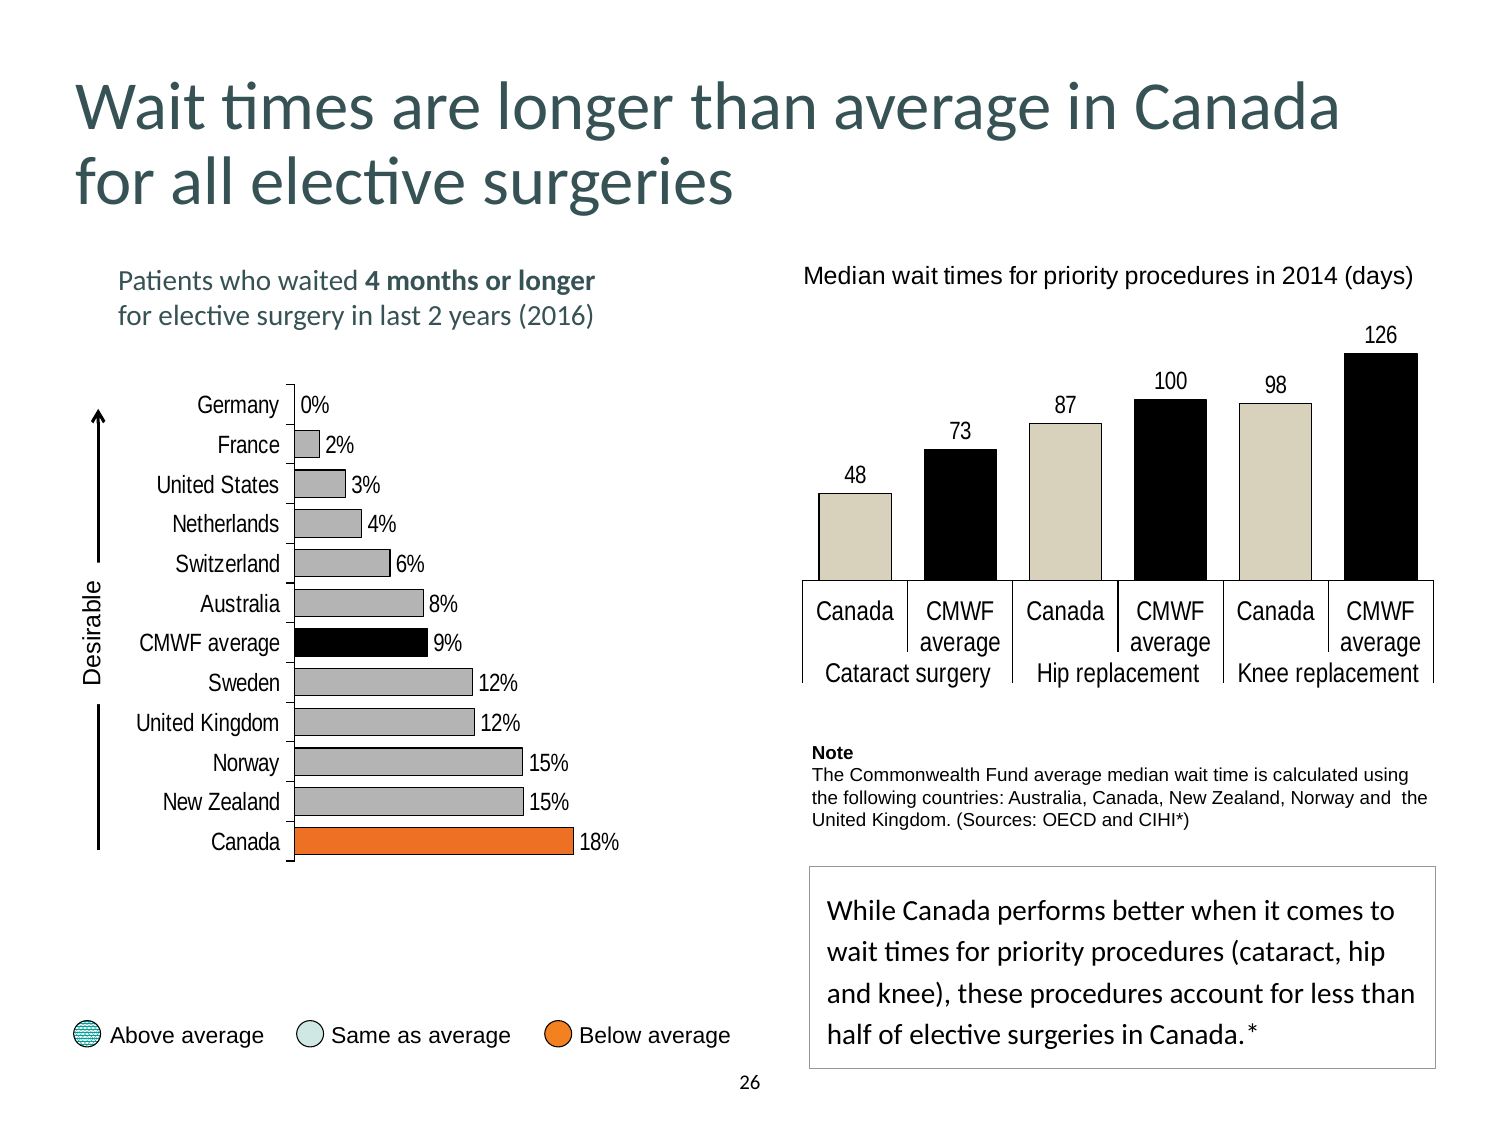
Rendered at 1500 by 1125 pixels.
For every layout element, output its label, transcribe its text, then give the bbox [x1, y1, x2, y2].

text_box While Canada performs better when it comes to wait times for priority procedures (cataract, hip and knee), these procedures account for less than half of elective surgeries in Canada.* [809, 866, 1436, 1069]
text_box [67, 318, 668, 882]
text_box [773, 255, 1459, 840]
text_box Patients who waited 4 months or longer for elective surgery in last 2 years (2016) [100, 243, 715, 349]
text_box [73, 1012, 784, 1057]
title Wait times are longer than average in Canada for all elective surgeries [60, 60, 1411, 228]
